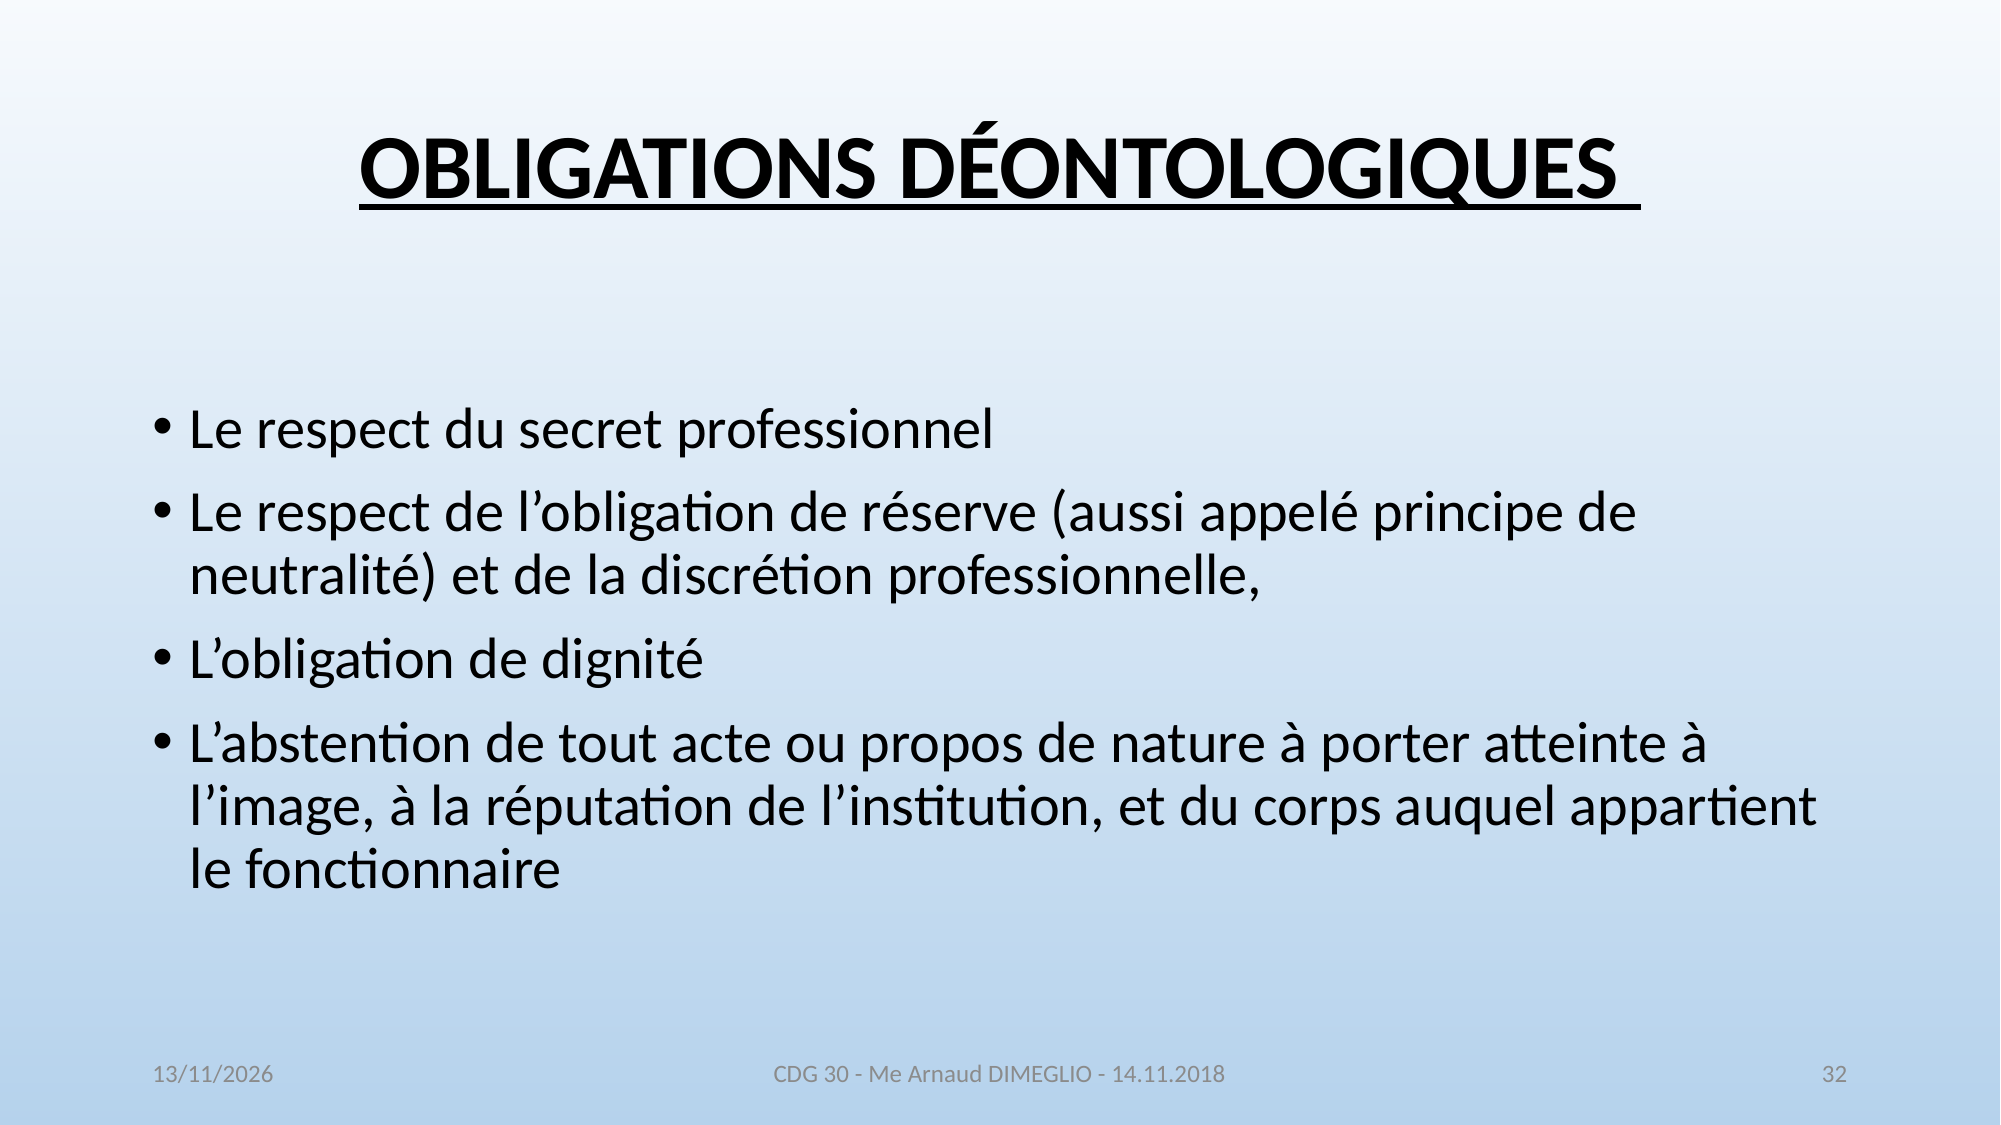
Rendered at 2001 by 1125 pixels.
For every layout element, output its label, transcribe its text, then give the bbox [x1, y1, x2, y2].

title OBLIGATIONS DÉONTOLOGIQUES [137, 59, 1863, 278]
slide_number 32 [1412, 1042, 1863, 1103]
footer CDG 30 - Me Arnaud DIMEGLIO - 14.11.2018 [662, 1042, 1338, 1103]
list Le respect du secret professionnel Le respect de l’obligation de réserve (aussi appelé principe de neutralité) et de la discrétion professionnelle, L’obligation de dignité L’abstention de tout acte ou propos de nature à porter atteinte à l’image, à la réputation de l’institution, et du corps auquel appartient le fonctionnaire [137, 299, 1863, 1014]
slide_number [137, 1042, 588, 1103]
